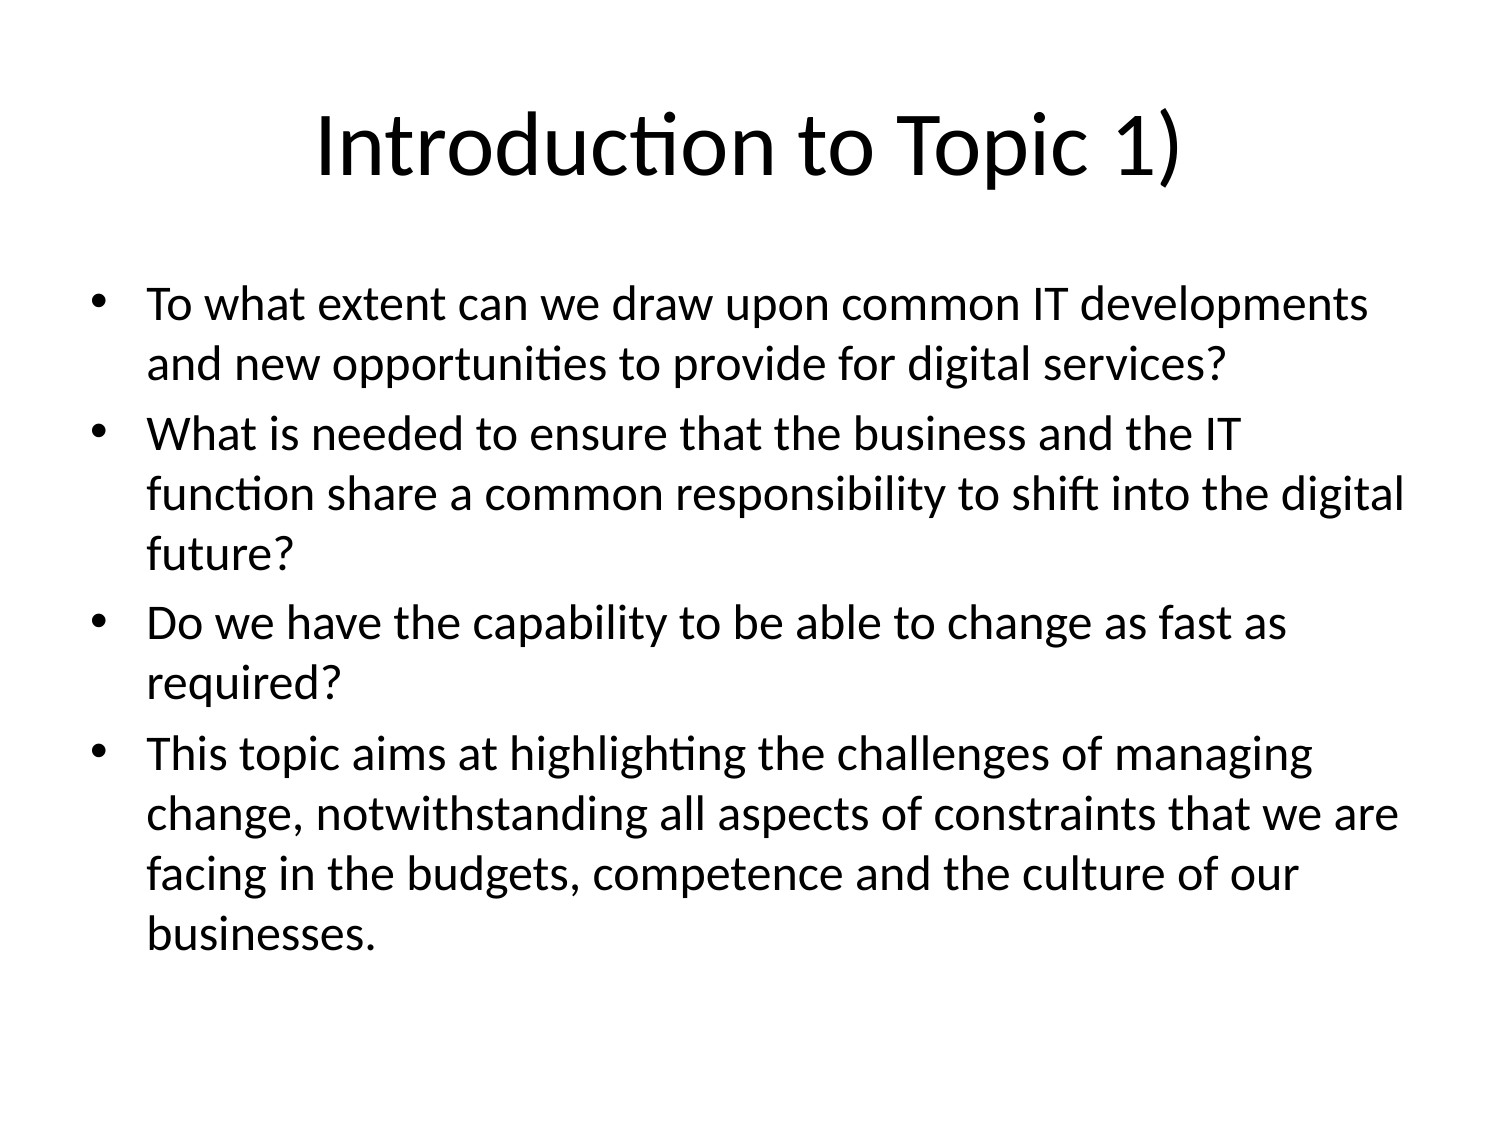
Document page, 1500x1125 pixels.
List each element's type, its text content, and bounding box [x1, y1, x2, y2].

list To what extent can we draw upon common IT developments and new opportunities to provide for digital services? What is needed to ensure that the business and the IT function share a common responsibility to shift into the digital future? Do we have the capability to be able to change as fast as required? This topic aims at highlighting the challenges of managing change, notwithstanding all aspects of constraints that we are facing in the budgets, competence and the culture of our businesses. [75, 262, 1425, 1005]
title Introduction to Topic 1) [75, 45, 1425, 233]
